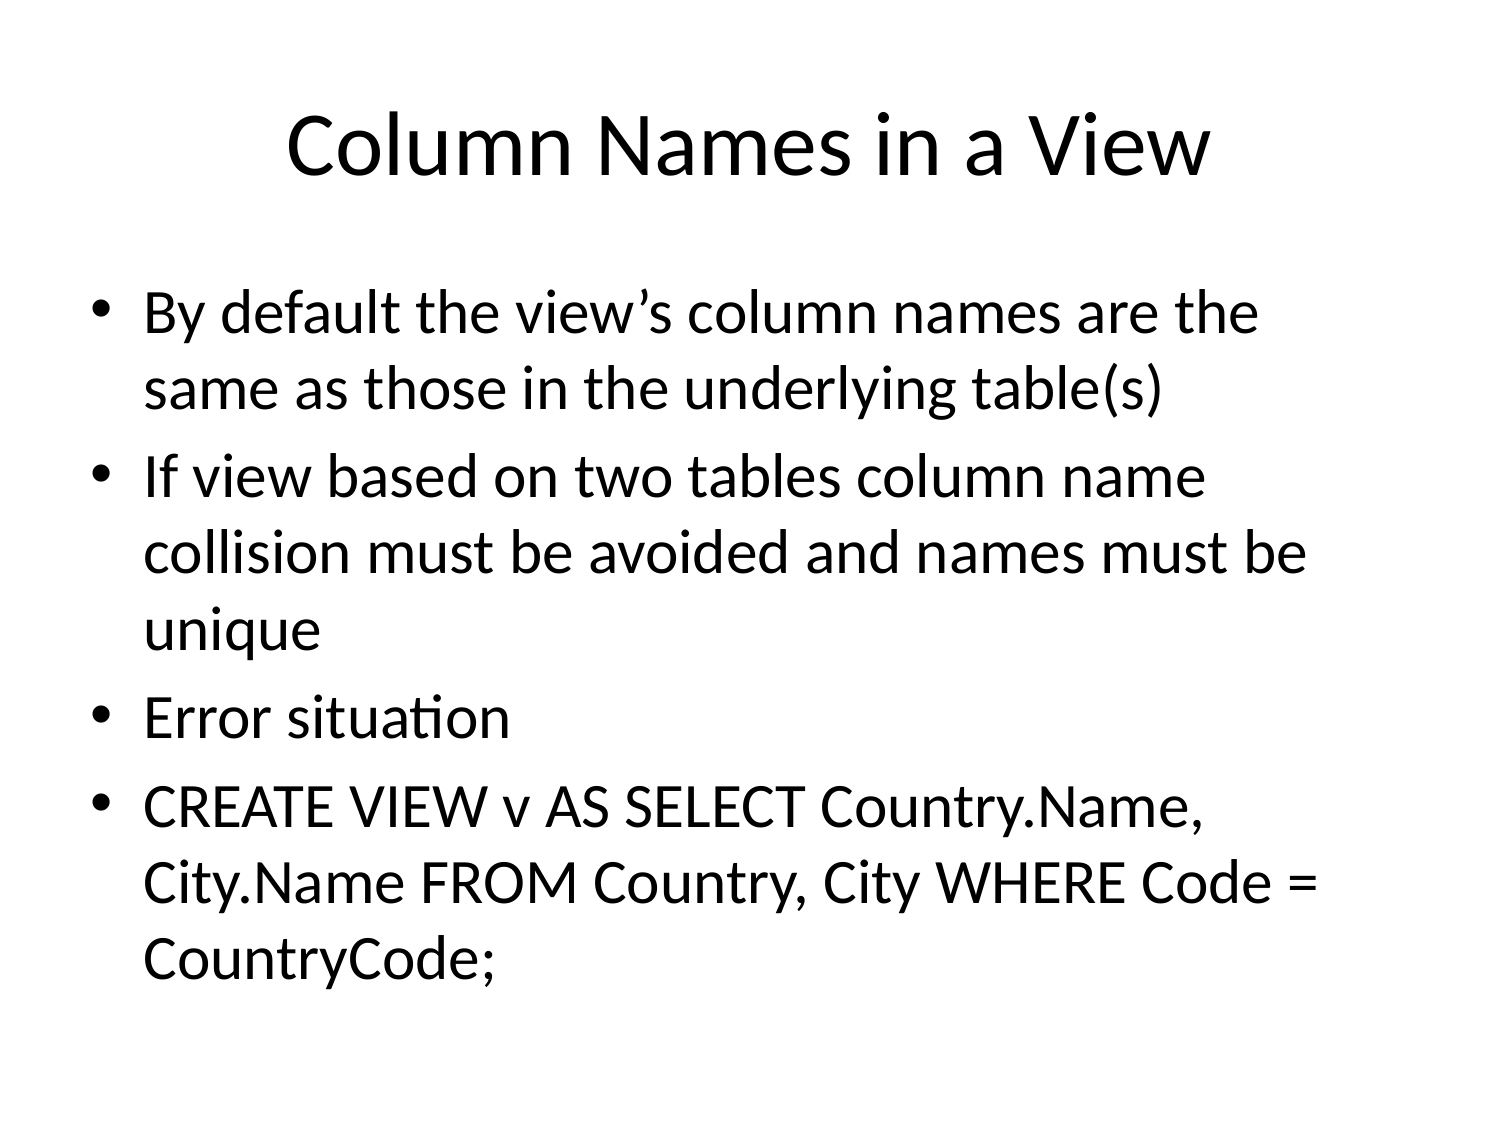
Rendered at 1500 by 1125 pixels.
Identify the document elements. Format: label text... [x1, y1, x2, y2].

list By default the view’s column names are the same as those in the underlying table(s) If view based on two tables column name collision must be avoided and names must be unique Error situation CREATE VIEW v AS SELECT Country.Name, City.Name FROM Country, City WHERE Code = CountryCode; [75, 262, 1425, 1005]
title Column Names in a View [75, 45, 1425, 233]
